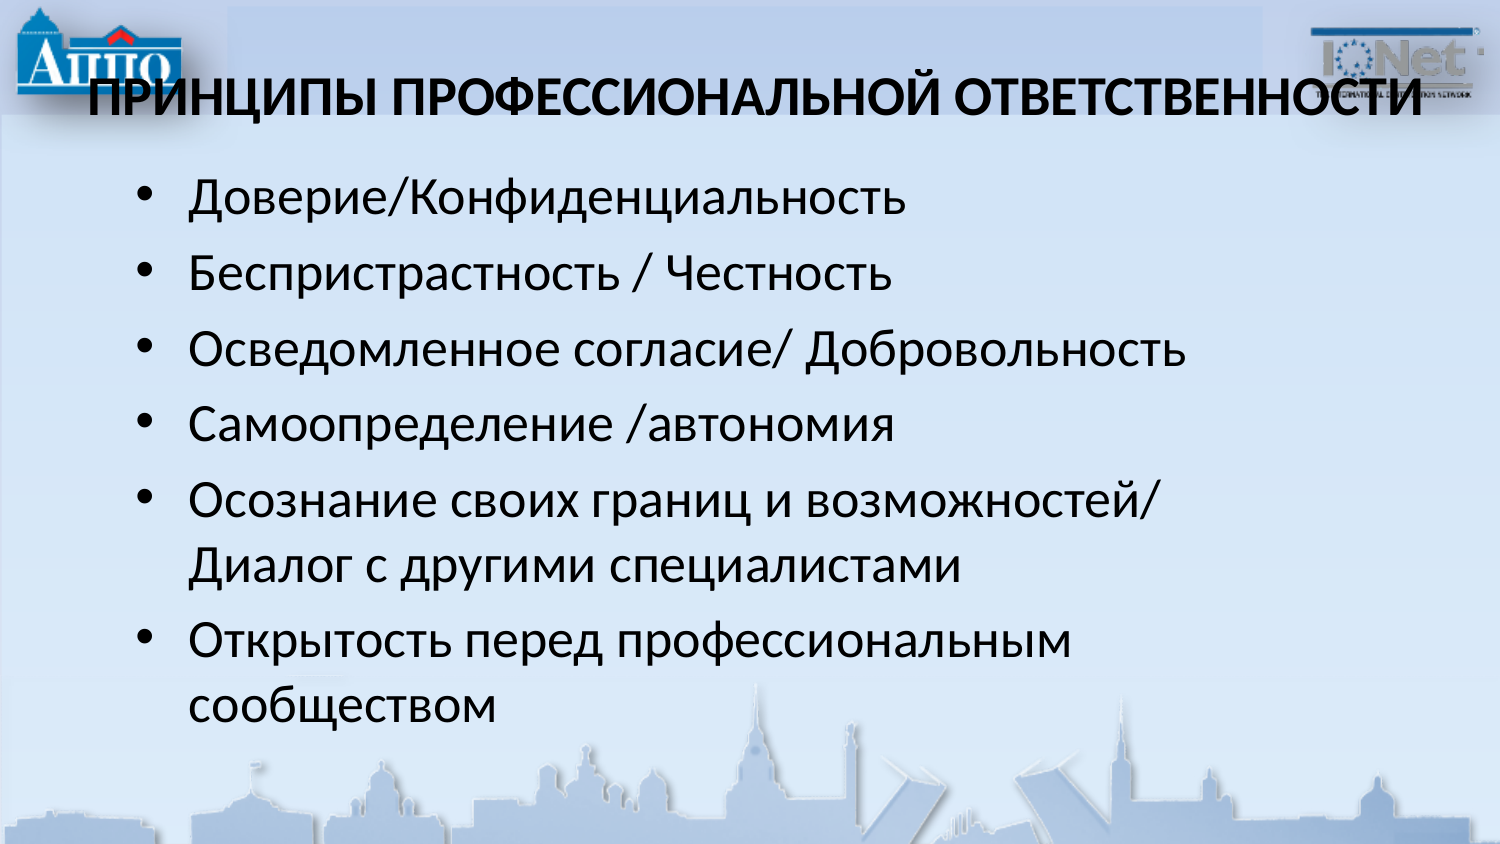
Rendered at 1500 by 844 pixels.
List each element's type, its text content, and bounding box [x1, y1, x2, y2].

title ПРИНЦИПЫ ПРОФЕССИОНАЛЬНОЙ ОТВЕТСТВЕННОСТИ [42, 33, 1469, 153]
list Доверие/Конфиденциальность Беспристрастность / Честность Осведомленное согласие/ Добровольность Самоопределение /автономия Осознание своих границ и возможностей/ Диалог с другими специалистами Открытость перед профессиональным сообществом [120, 153, 1269, 743]
picture [10, 2, 188, 101]
text_box [248, 754, 1271, 829]
picture [1305, 25, 1484, 101]
